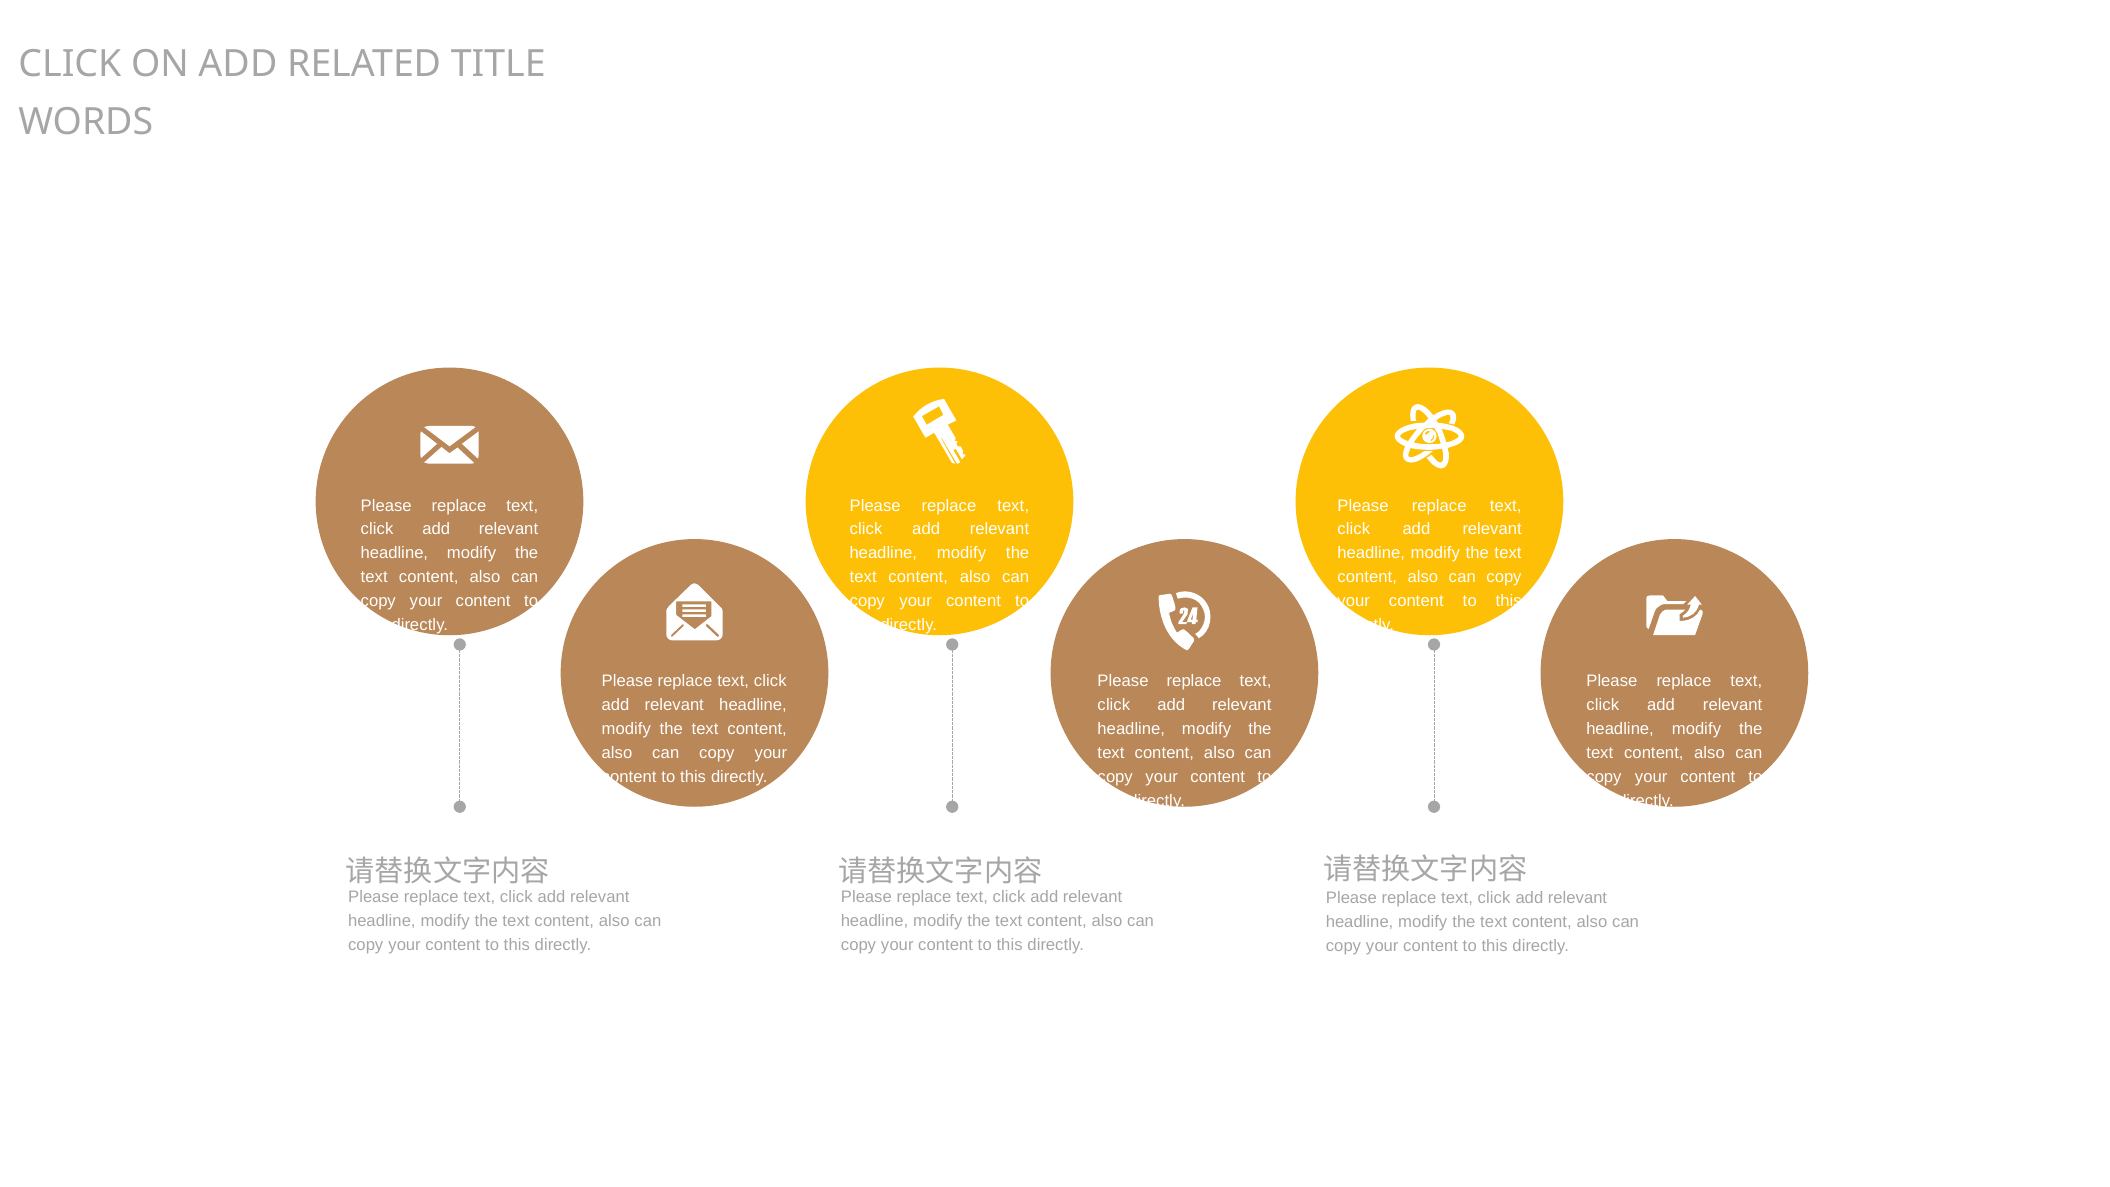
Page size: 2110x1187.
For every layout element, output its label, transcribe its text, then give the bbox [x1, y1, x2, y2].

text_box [1295, 367, 1564, 642]
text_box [560, 539, 829, 807]
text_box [1540, 539, 1809, 817]
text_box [1050, 539, 1319, 817]
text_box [805, 367, 1074, 642]
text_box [345, 845, 693, 953]
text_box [315, 367, 584, 642]
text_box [838, 845, 1186, 953]
text_box CLICK ON ADD RELATED TITLE WORDS [3, 18, 595, 150]
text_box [1323, 843, 1671, 954]
